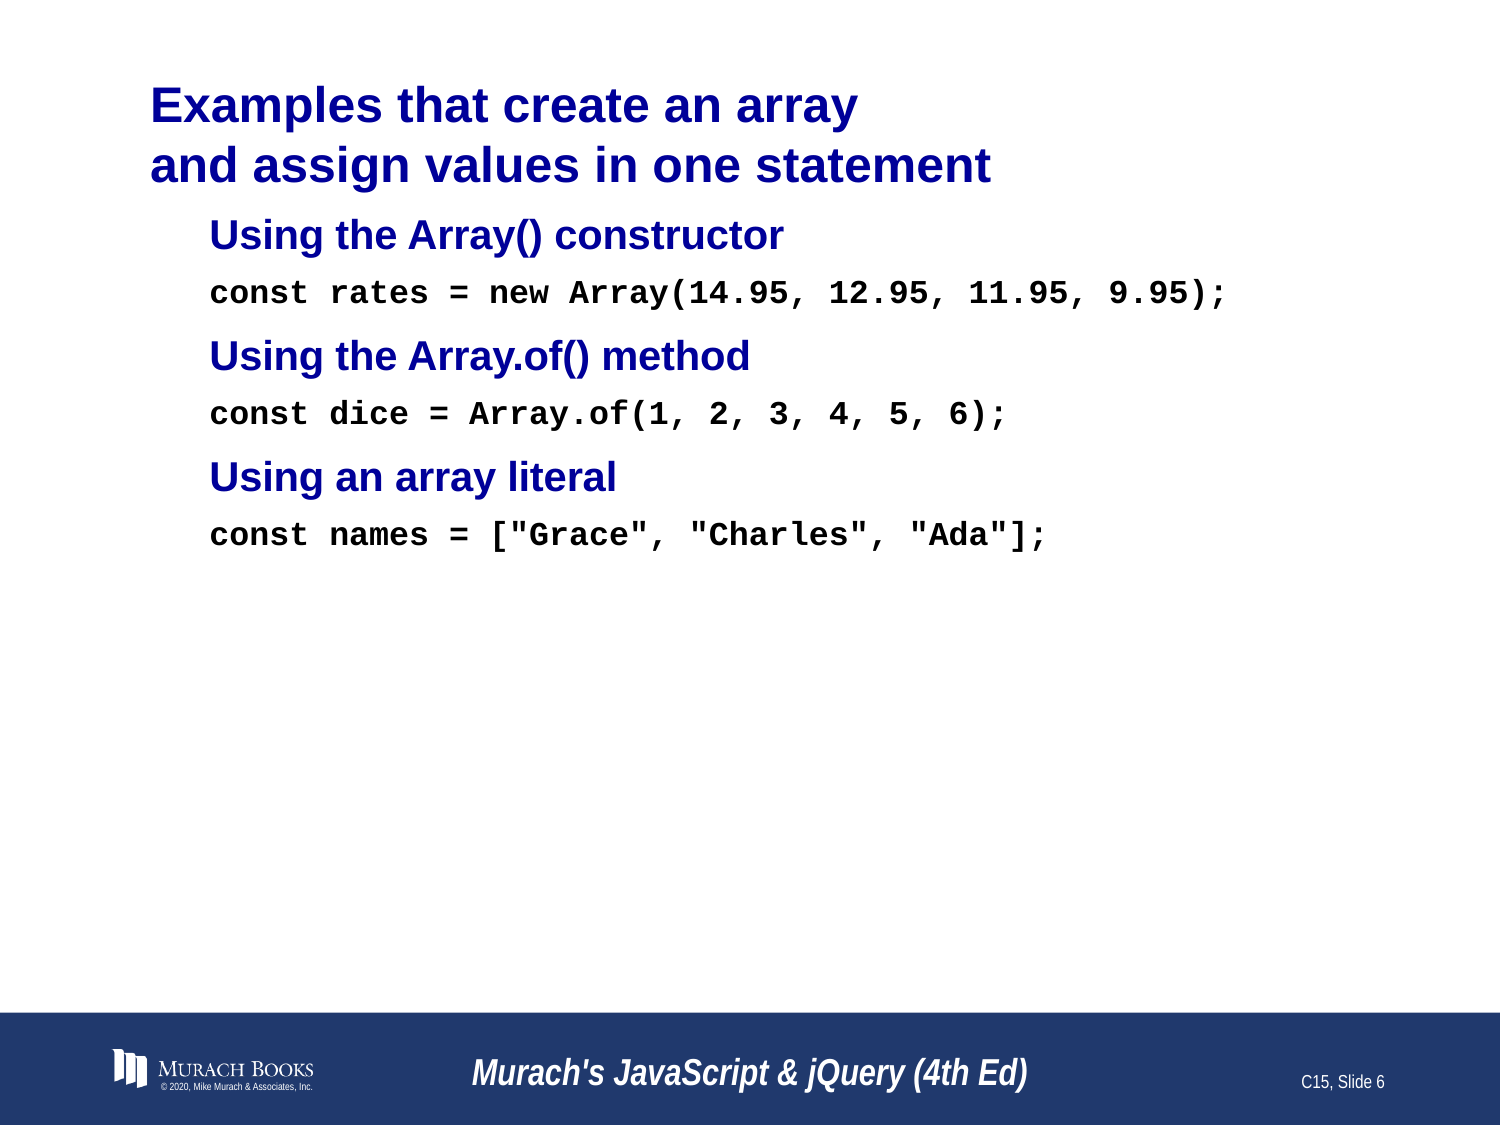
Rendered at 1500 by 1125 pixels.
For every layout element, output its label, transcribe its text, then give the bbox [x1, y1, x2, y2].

slide_number C15, Slide 6 [1087, 1025, 1400, 1100]
footer © 2020, Mike Murach & Associates, Inc. [12, 1025, 463, 1100]
slide_number Murach's JavaScript & jQuery (4th Ed) [463, 1025, 1050, 1100]
list Using the Array() constructor const rates = new Array(14.95, 12.95, 11.95, 9.95); Using the Array.of() method const dice = Array.of(1, 2, 3, 4, 5, 6); Using an array literal const names = ["Grace", "Charles", "Ada"]; [137, 200, 1350, 1000]
title Examples that create an array and assign values in one statement [150, 72, 1350, 194]
